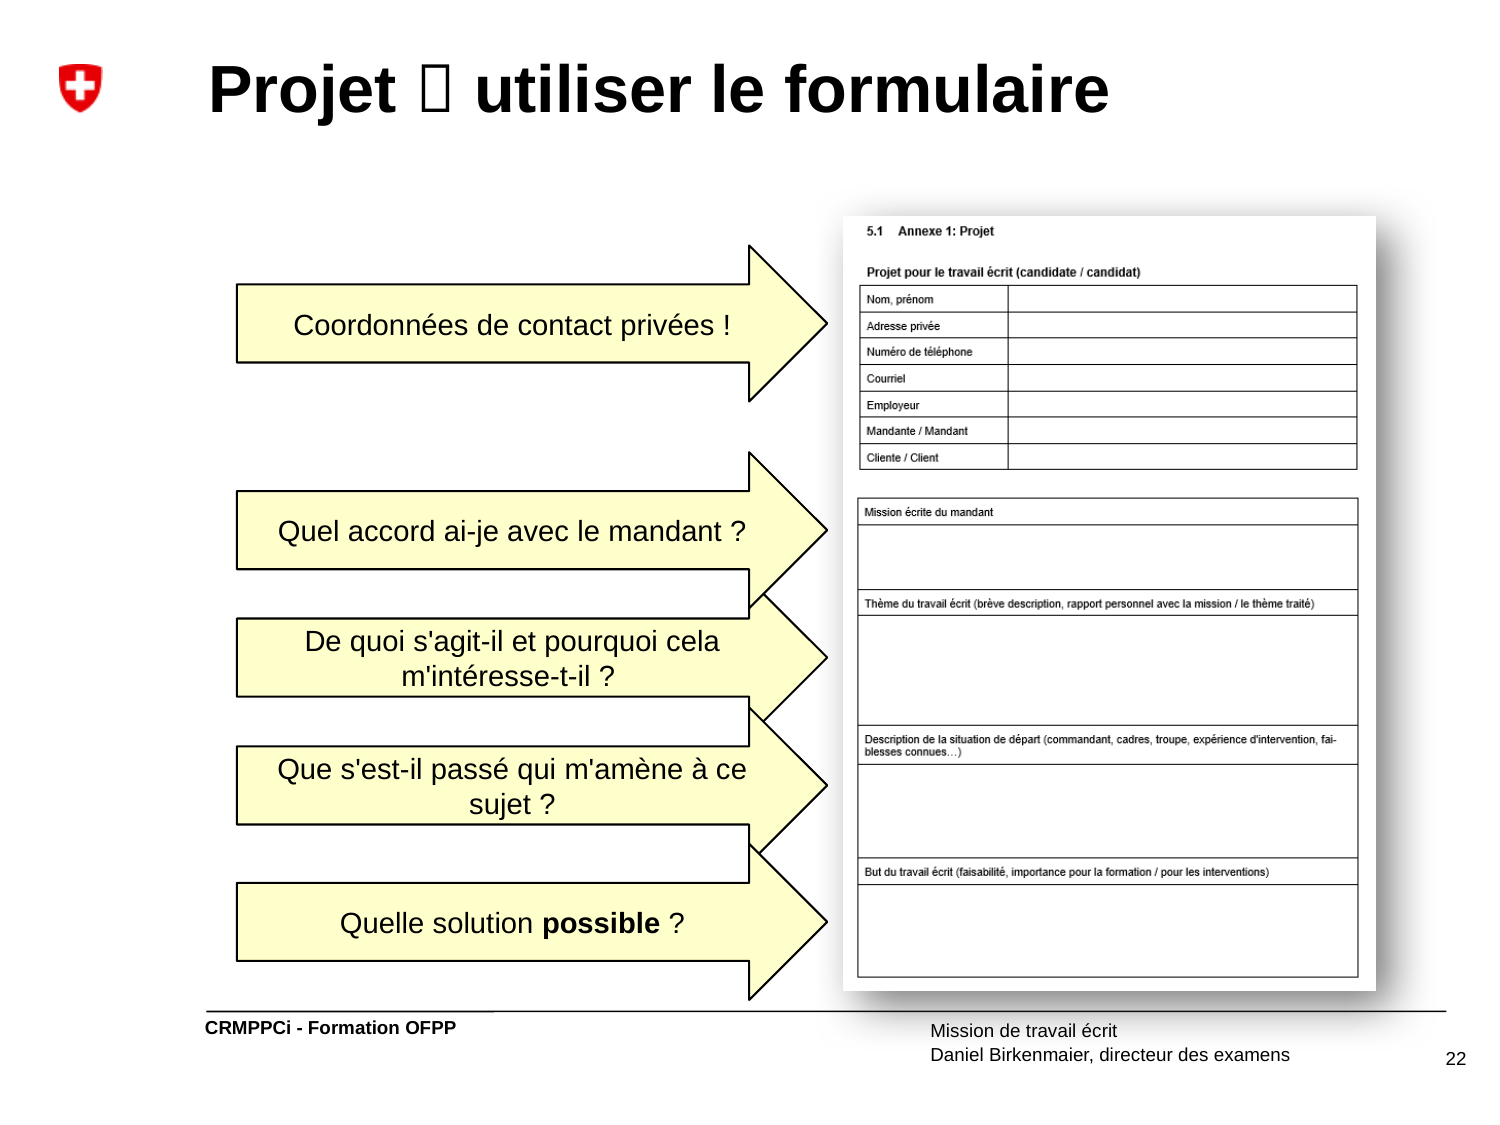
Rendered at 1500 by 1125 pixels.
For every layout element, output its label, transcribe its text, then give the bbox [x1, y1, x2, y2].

slide_number Mission de travail écrit [915, 1011, 1447, 1048]
text_box Coordonnées de contact privées ! [236, 245, 826, 402]
text_box De quoi s'agit-il et pourquoi cela m'intéresse-t-il ? [236, 594, 826, 721]
text_box Quelle solution possible ? [236, 843, 826, 1000]
title Projet  utiliser le formulaire [207, 45, 1433, 209]
picture [843, 215, 1377, 991]
text_box Que s'est-il passé qui m'amène à ce sujet ? [236, 707, 826, 853]
text_box Quel accord ai-je avec le mandant ? [236, 452, 826, 609]
footer Daniel Birkenmaier, directeur des examens [915, 1048, 1447, 1071]
picture [59, 64, 103, 114]
